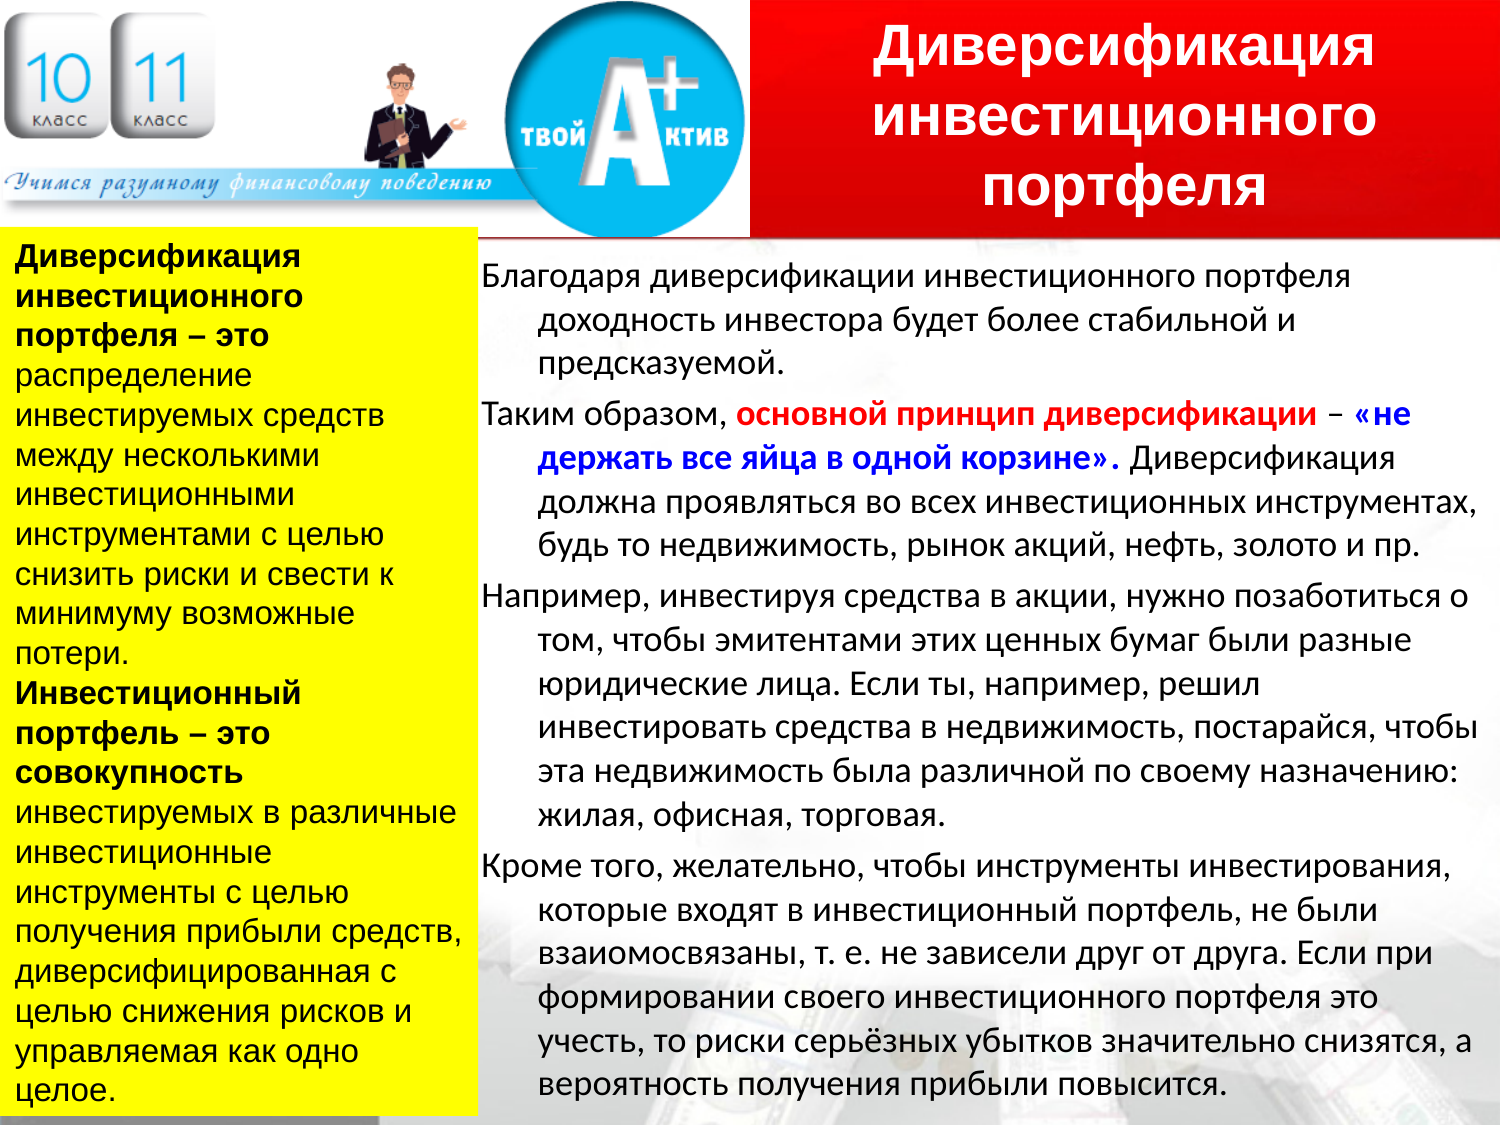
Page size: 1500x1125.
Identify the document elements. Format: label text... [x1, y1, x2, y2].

picture [0, 1116, 466, 1125]
text_box Диверсификация инвестиционного портфеля [751, 0, 1500, 225]
text_box Диверсификация инвестиционного портфеля – это распределение инвестируемых средств между несколькими инвестиционными инструментами с целью снизить риски и свести к минимуму возможные потери. Инвестиционный портфель – это совокупность инвестируемых в различные инвестиционные инструменты с целью получения прибыли средств, диверсифицированная с целью снижения рисков и управляемая как одно целое. [0, 244, 479, 1116]
list Благодаря диверсификации инвестиционного портфеля доходность инвестора будет более стабильной и предсказуемой. Таким образом, основной принцип диверсификации – «не держать все яйца в одной корзине». Диверсификация должна проявляться во всех инвестиционных инструментах, будь то недвижимость, рынок акций, нефть, золото и пр. Например, инвестируя средства в акции, нужно позаботиться о том, чтобы эмитентами этих ценных бумаг были разные юридические лица. Если ты, например, решил инвестировать средства в недвижимость, постарайся, чтобы эта недвижимость была различной по своему назначению: жилая, офисная, торговая. Кроме того, желательно, чтобы инструменты инвестирования, которые входят в инвестиционный портфель, не были взаиомосвязаны, т. е. не зависели друг от друга. Если при формировании своего инвестиционного портфеля это учесть, то риски серьёзных убытков значительно снизятся, а вероятность получения прибыли повысится. [466, 243, 1500, 1125]
picture [0, 0, 1500, 243]
